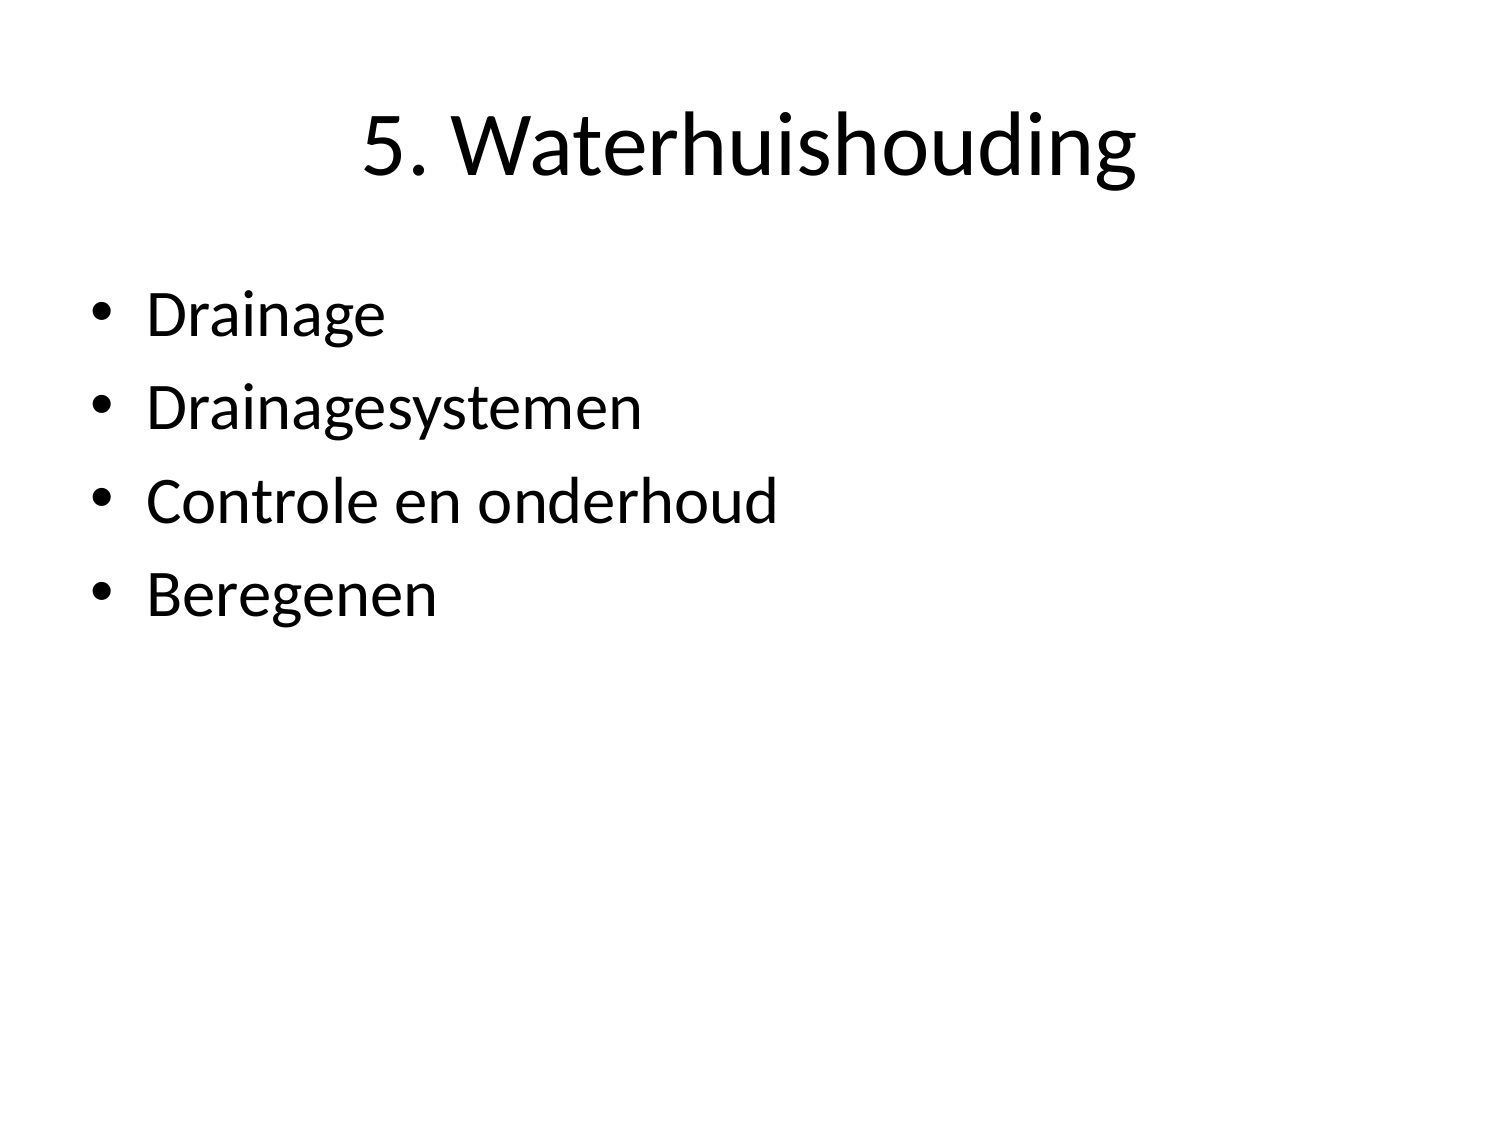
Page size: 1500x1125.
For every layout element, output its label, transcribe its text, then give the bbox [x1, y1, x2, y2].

list Drainage Drainagesystemen Controle en onderhoud Beregenen [75, 262, 1425, 1005]
title 5. Waterhuishouding [75, 45, 1425, 233]
